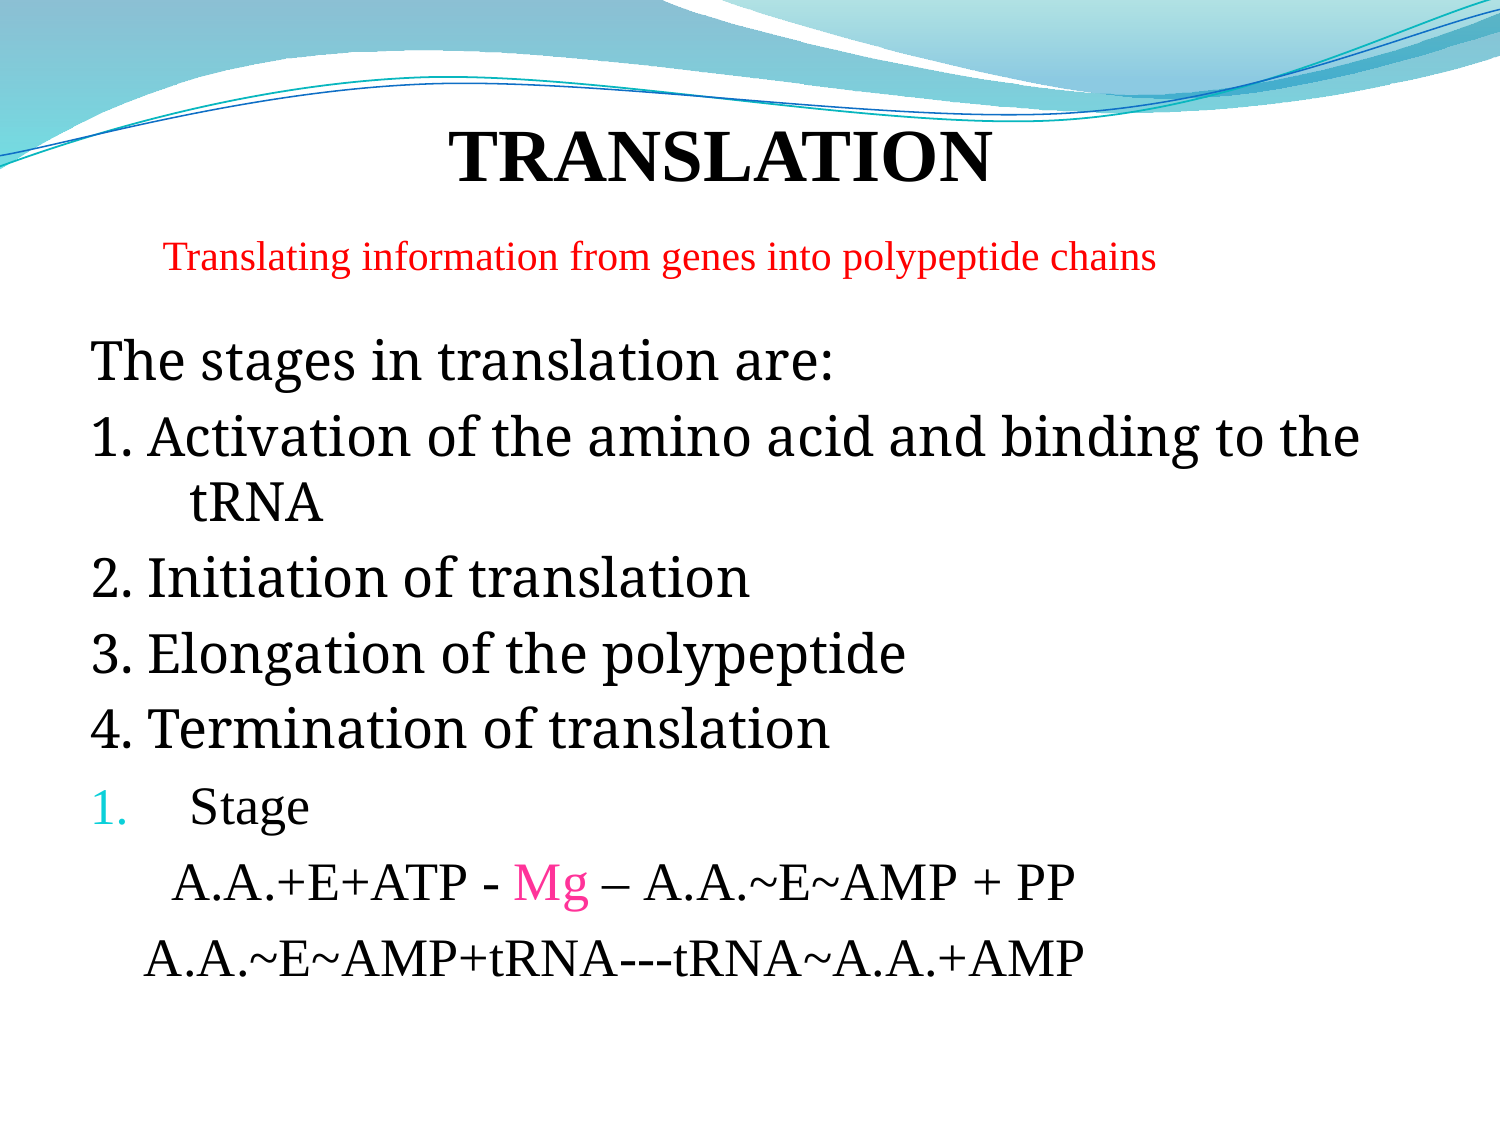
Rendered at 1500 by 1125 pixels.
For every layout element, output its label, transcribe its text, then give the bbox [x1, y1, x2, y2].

list The stages in translation are: 1. Activation of the amino acid and binding to the tRNA 2. Initiation of translation 3. Elongation of the polypeptide 4. Termination of translation Stage А.A.+Е+АТР - Мg – А.A.~Е~АМР + РР А.A.~Е~АМР+tRNA---tRNA~А.A.+АМР [75, 243, 1425, 1038]
title TRANSLATION [29, 101, 1414, 197]
text_box Translating information from genes into polypeptide chains [147, 221, 1176, 286]
